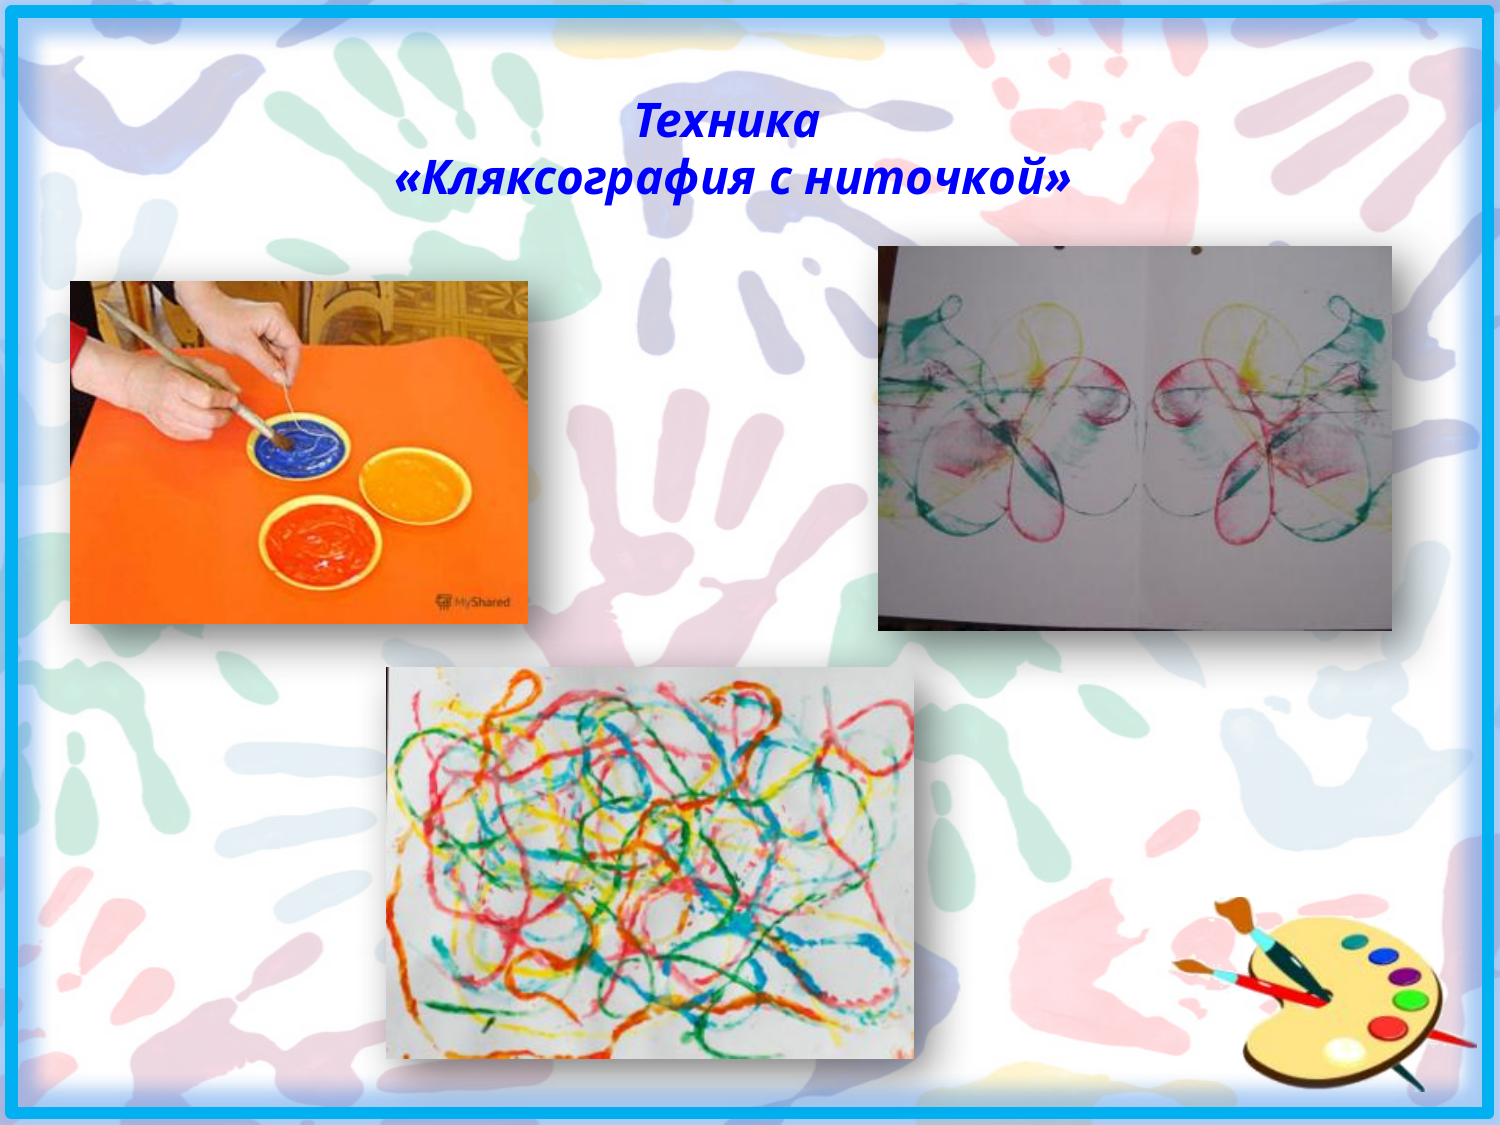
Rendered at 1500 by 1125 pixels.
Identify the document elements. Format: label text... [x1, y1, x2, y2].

picture [70, 280, 528, 625]
picture [878, 245, 1392, 631]
picture [386, 667, 915, 1060]
picture [1171, 897, 1476, 1092]
title Техника «Кляксография с ниточкой» [58, 82, 1409, 270]
